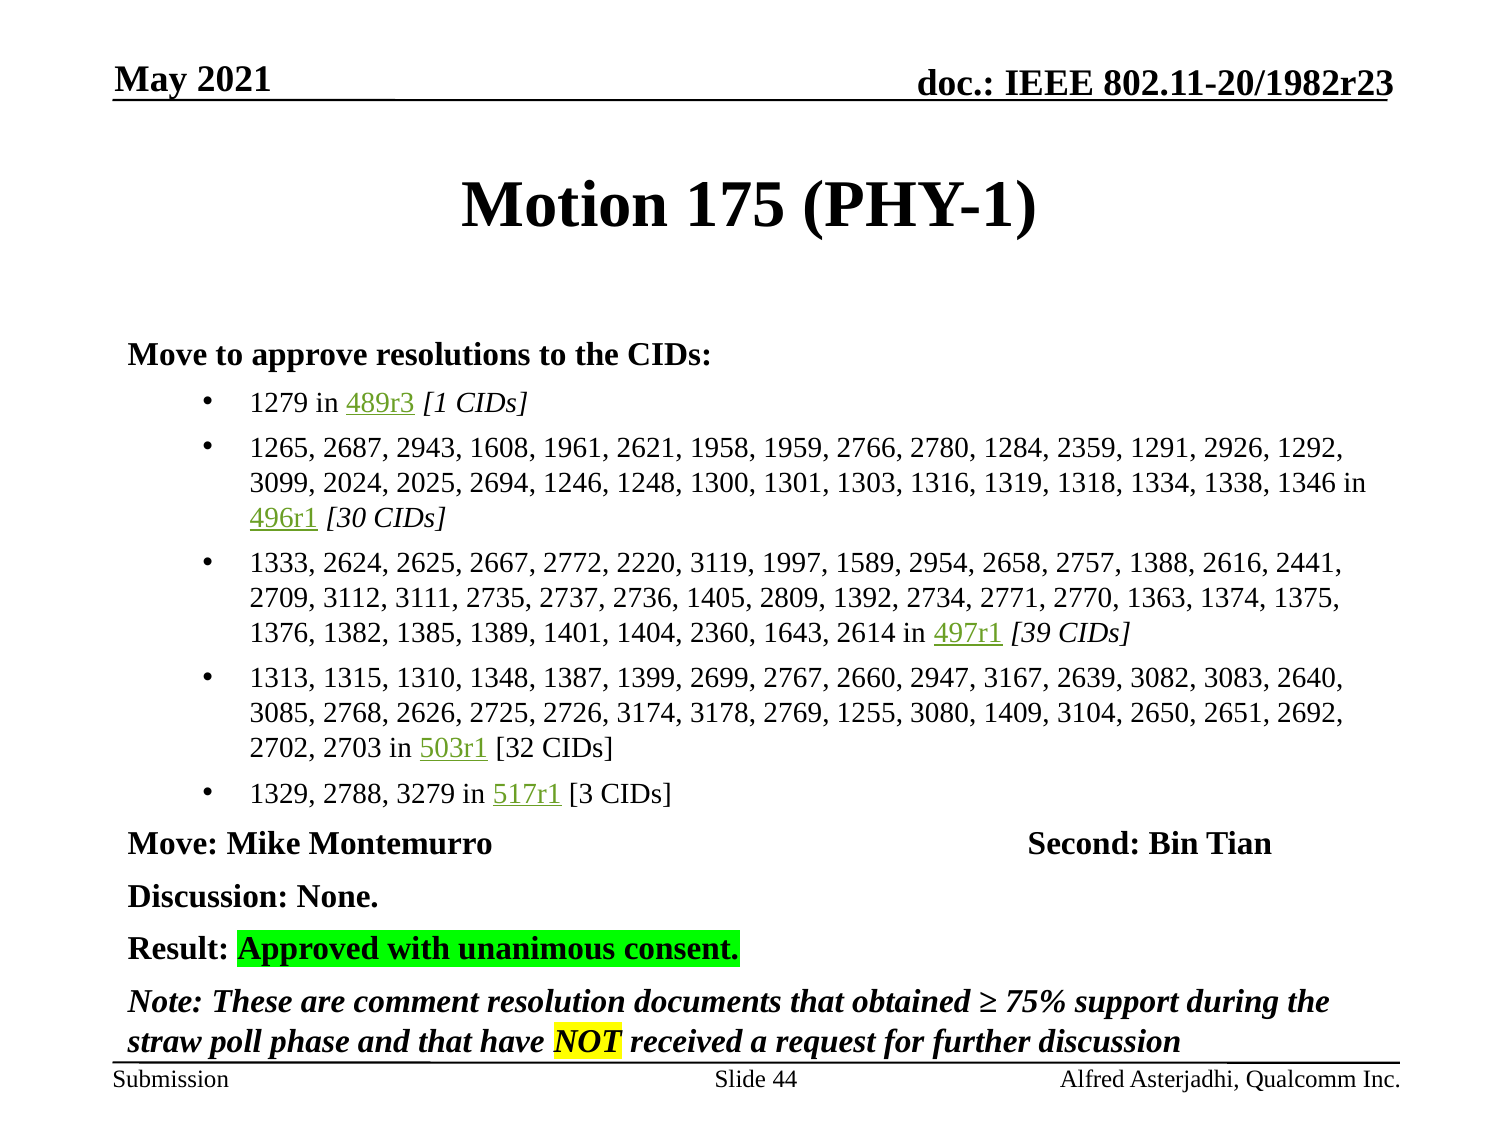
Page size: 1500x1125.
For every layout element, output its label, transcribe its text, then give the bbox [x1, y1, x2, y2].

slide_number Slide 44 [712, 1061, 800, 1123]
list Move to approve resolutions to the CIDs: 1279 in 489r3 [1 CIDs] 1265, 2687, 2943, 1608, 1961, 2621, 1958, 1959, 2766, 2780, 1284, 2359, 1291, 2926, 1292, 3099, 2024, 2025, 2694, 1246, 1248, 1300, 1301, 1303, 1316, 1319, 1318, 1334, 1338, 1346 in 496r1 [30 CIDs] 1333, 2624, 2625, 2667, 2772, 2220, 3119, 1997, 1589, 2954, 2658, 2757, 1388, 2616, 2441, 2709, 3112, 3111, 2735, 2737, 2736, 1405, 2809, 1392, 2734, 2771, 2770, 1363, 1374, 1375, 1376, 1382, 1385, 1389, 1401, 1404, 2360, 1643, 2614 in 497r1 [39 CIDs] 1313, 1315, 1310, 1348, 1387, 1399, 2699, 2767, 2660, 2947, 3167, 2639, 3082, 3083, 2640, 3085, 2768, 2626, 2725, 2726, 3174, 3178, 2769, 1255, 3080, 1409, 3104, 2650, 2651, 2692, 2702, 2703 in 503r1 [32 CIDs] 1329, 2788, 3279 in 517r1 [3 CIDs] Move: Mike Montemurro Second: Bin Tian Discussion: None. Result: Approved with unanimous consent. Note: These are comment resolution documents that obtained ≥ 75% support during the straw poll phase and that have NOT received a request for further discussion [112, 324, 1388, 1063]
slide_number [114, 54, 423, 100]
footer Alfred Asterjadhi, Qualcomm Inc. [878, 1061, 1402, 1093]
title Motion 175 (PHY-1) [112, 112, 1388, 288]
